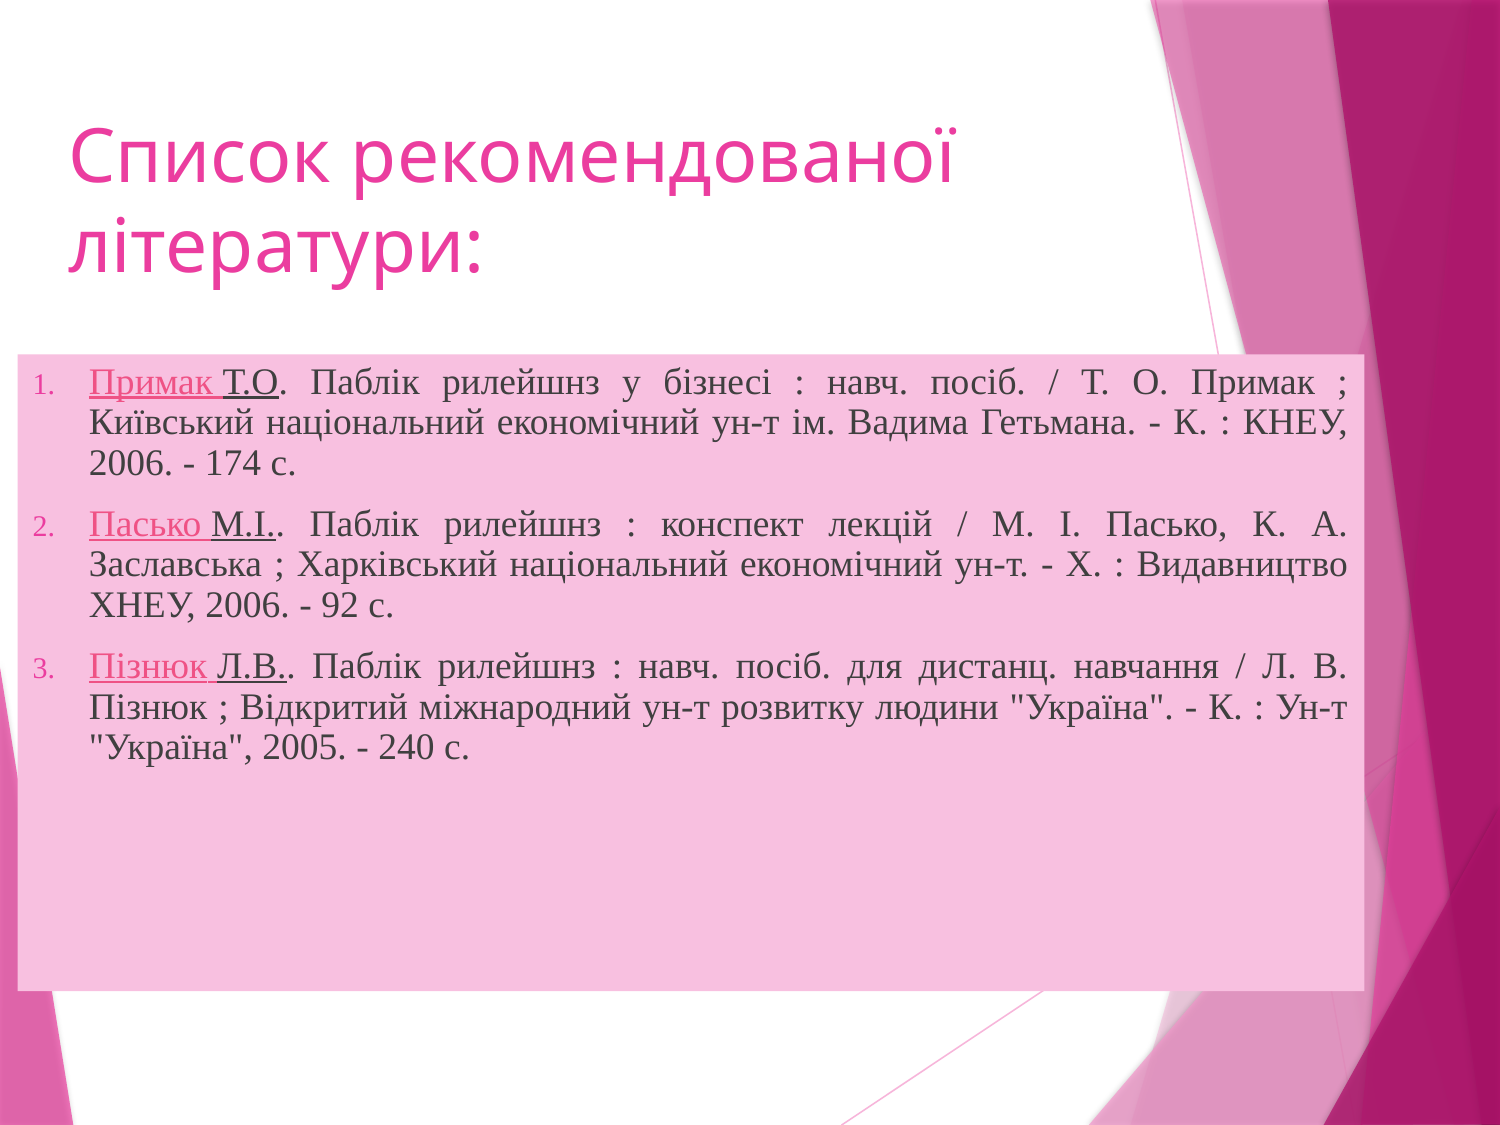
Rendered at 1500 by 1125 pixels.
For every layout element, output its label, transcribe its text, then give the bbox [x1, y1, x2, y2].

list Примак Т.О. Паблік рилейшнз у бізнесі : навч. посіб. / Т. О. Примак ; Київський національний економічний ун-т ім. Вадима Гетьмана. - К. : КНЕУ, 2006. - 174 с. Пасько М.І.. Паблік рилейшнз : конспект лекцій / М. І. Пасько, К. А. Заславська ; Харківський національний економічний ун-т. - Х. : Видавництво ХНЕУ, 2006. - 92 с. Пізнюк Л.В.. Паблік рилейшнз : навч. посіб. для дистанц. навчання / Л. В. Пізнюк ; Відкритий міжнародний ун-т розвитку людини "Україна". - К. : Ун-т "Україна", 2005. - 240 с. [17, 354, 1365, 992]
title Список рекомендованої літератури: [53, 99, 1187, 317]
